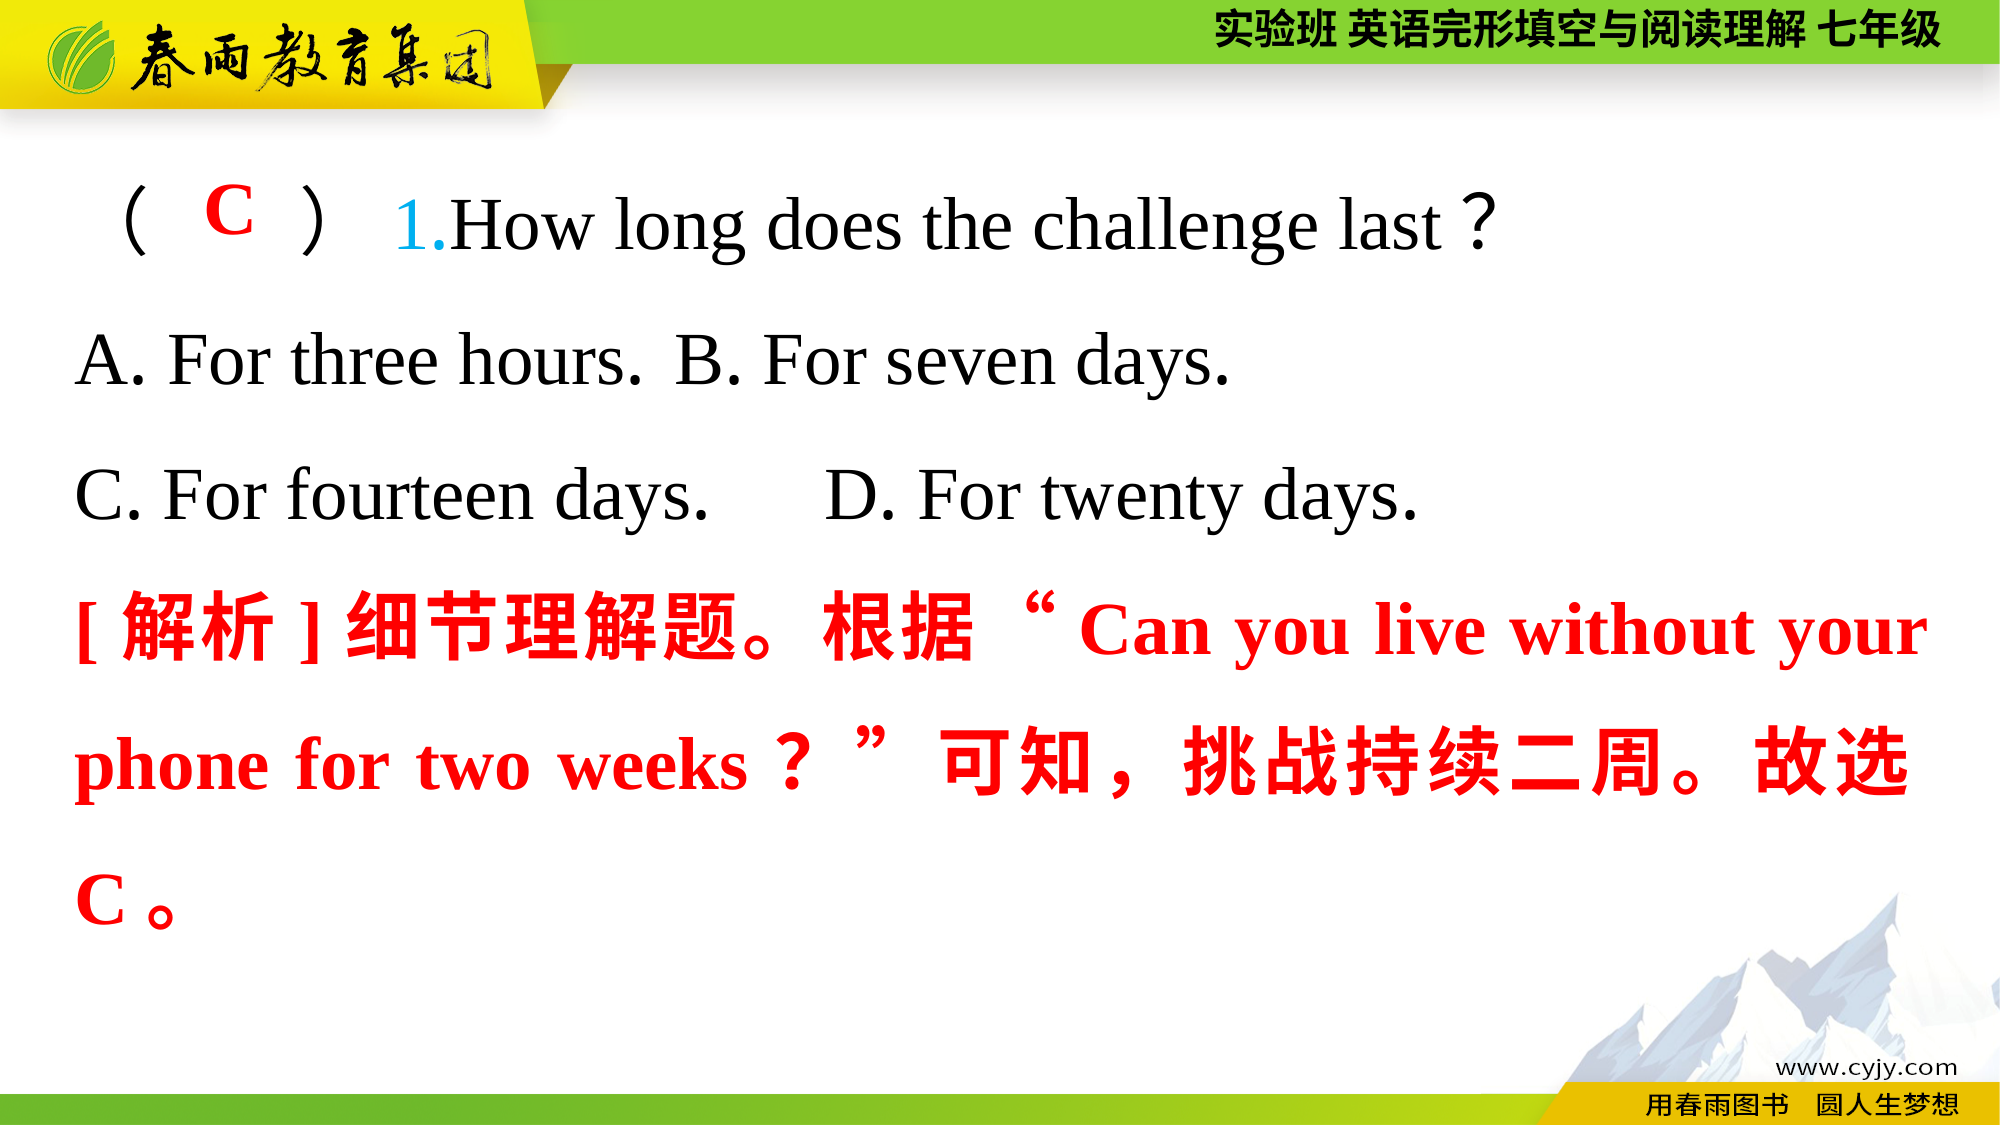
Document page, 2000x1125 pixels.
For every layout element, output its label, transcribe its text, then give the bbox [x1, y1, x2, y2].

text_box [解析]细节理解题。根据“Can you live without your phone for two weeks？”可知，挑战持续二周。故选C。 [59, 527, 1944, 947]
text_box C [188, 152, 273, 258]
picture [0, 0, 2000, 1125]
list （ ）1.How long does the challenge last？ A. For three hours. B. For seven days. C. For fourteen days. D. For twenty days. [59, 122, 1944, 527]
